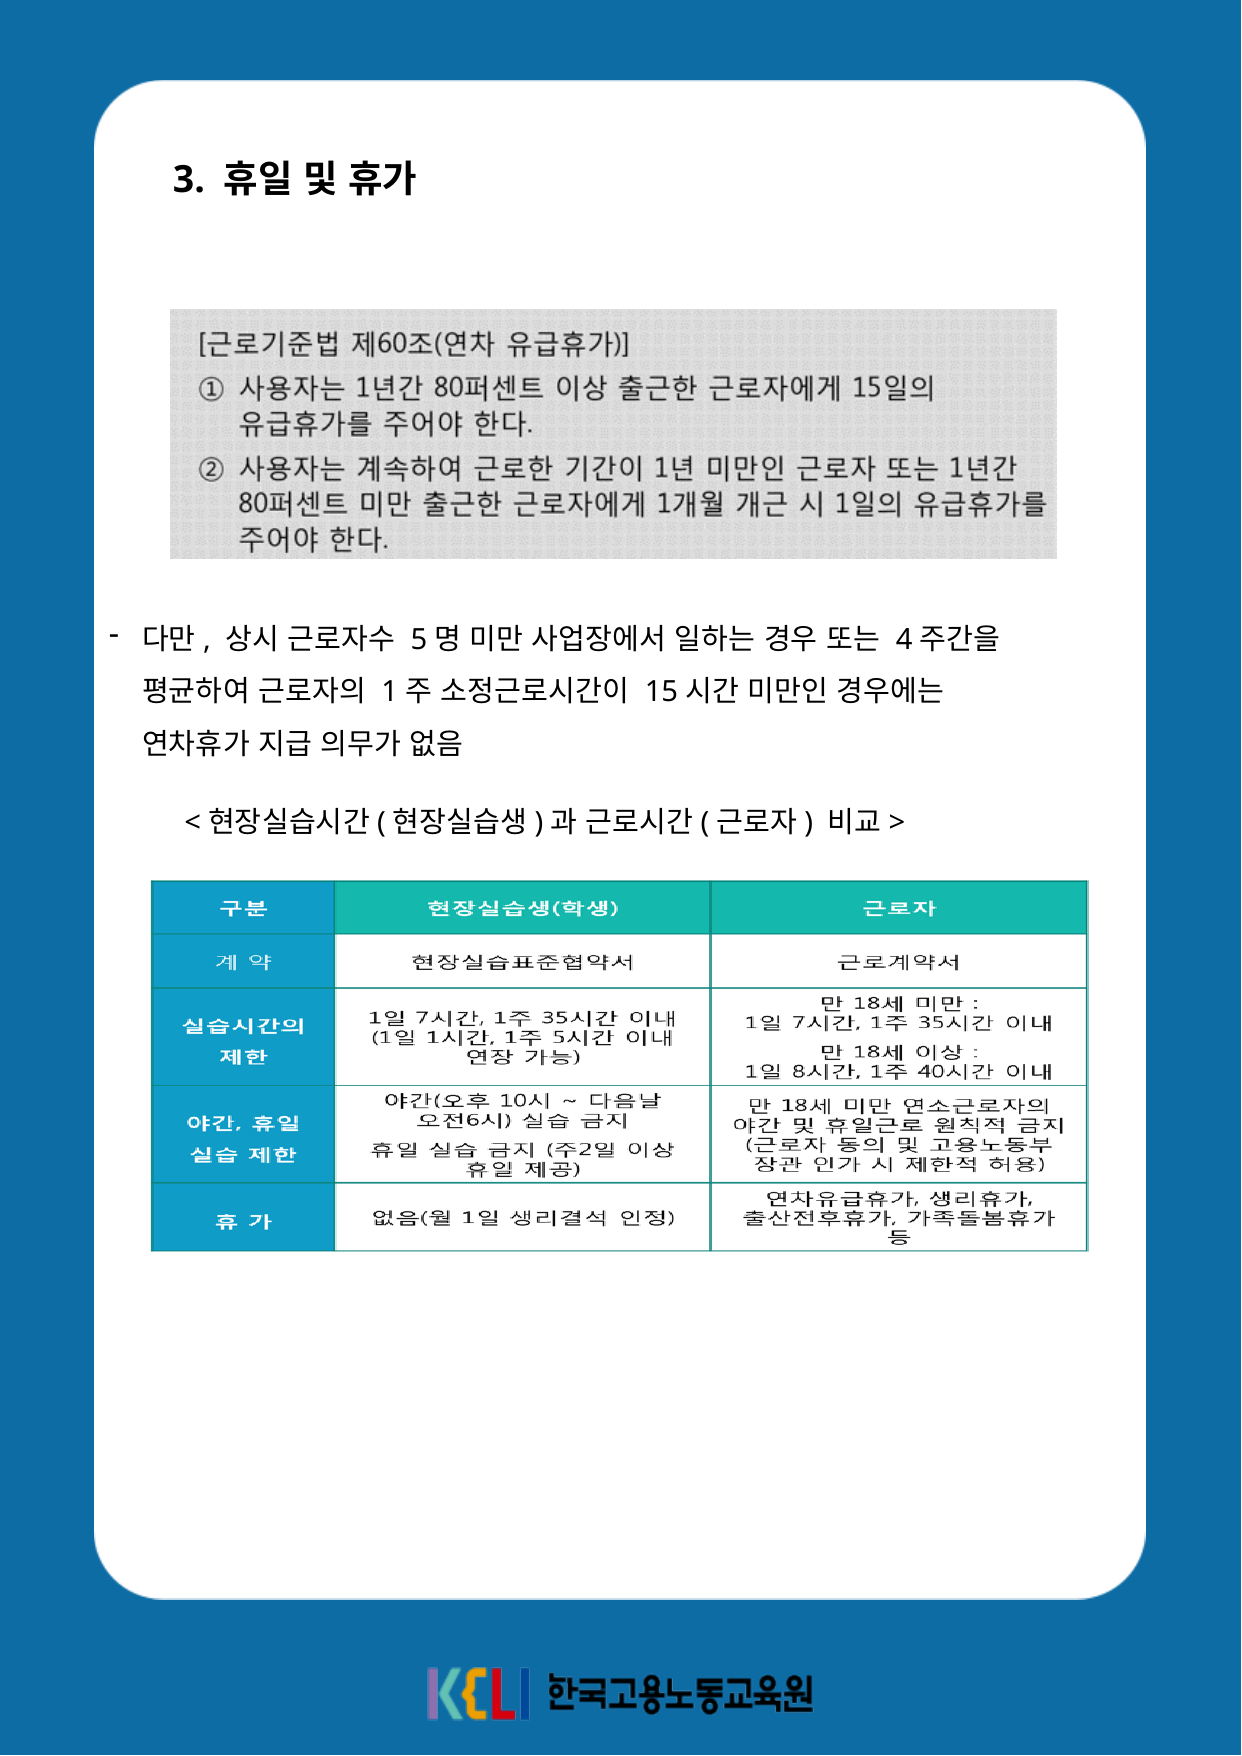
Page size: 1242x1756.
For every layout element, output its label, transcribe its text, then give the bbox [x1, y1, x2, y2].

text_box 3. 휴일 및 휴가 [170, 152, 1144, 200]
picture [0, 0, 1241, 1755]
text_box 다만, 상시 근로자수 5명 미만 사업장에서 일하는 경우 또는 4주간을 평균하여 근로자의 1주 소정근로시간이 15시간 미만인 경우에는 연차휴가 지급 의무가 없음 <현장실습시간(현장실습생)과 근로시간(근로자) 비교> [95, 277, 1069, 838]
